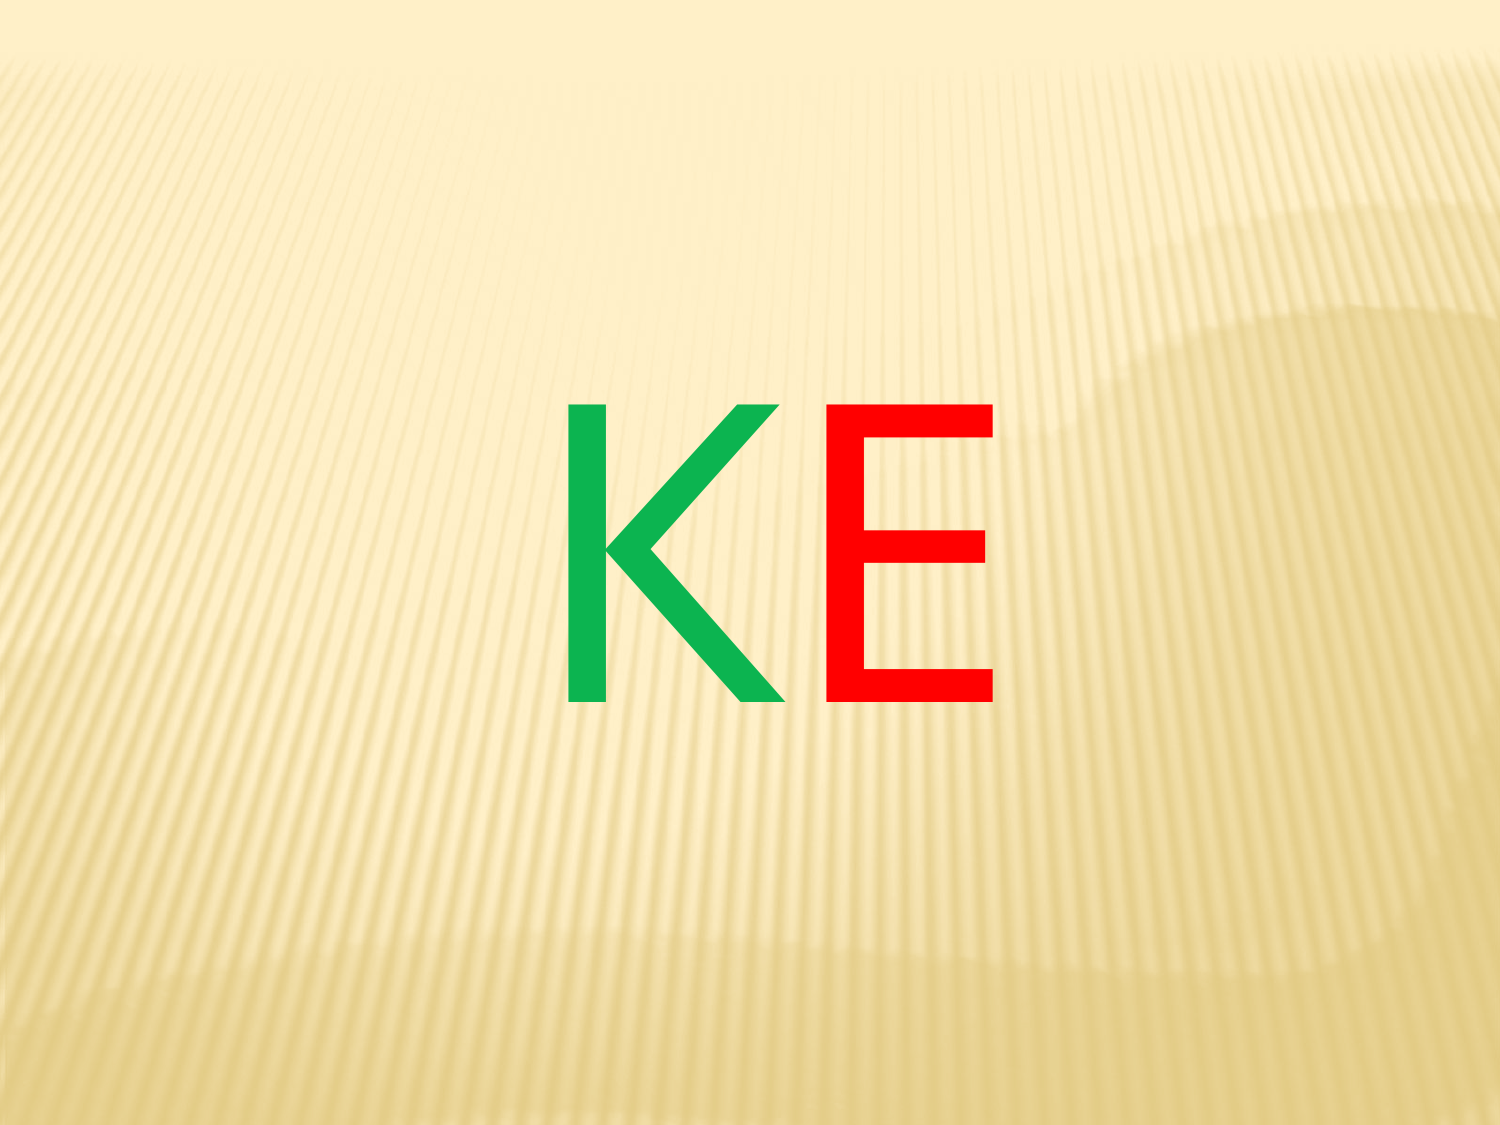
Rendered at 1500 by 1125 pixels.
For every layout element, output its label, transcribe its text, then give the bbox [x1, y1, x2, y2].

text_box КЕ [513, 278, 1128, 794]
